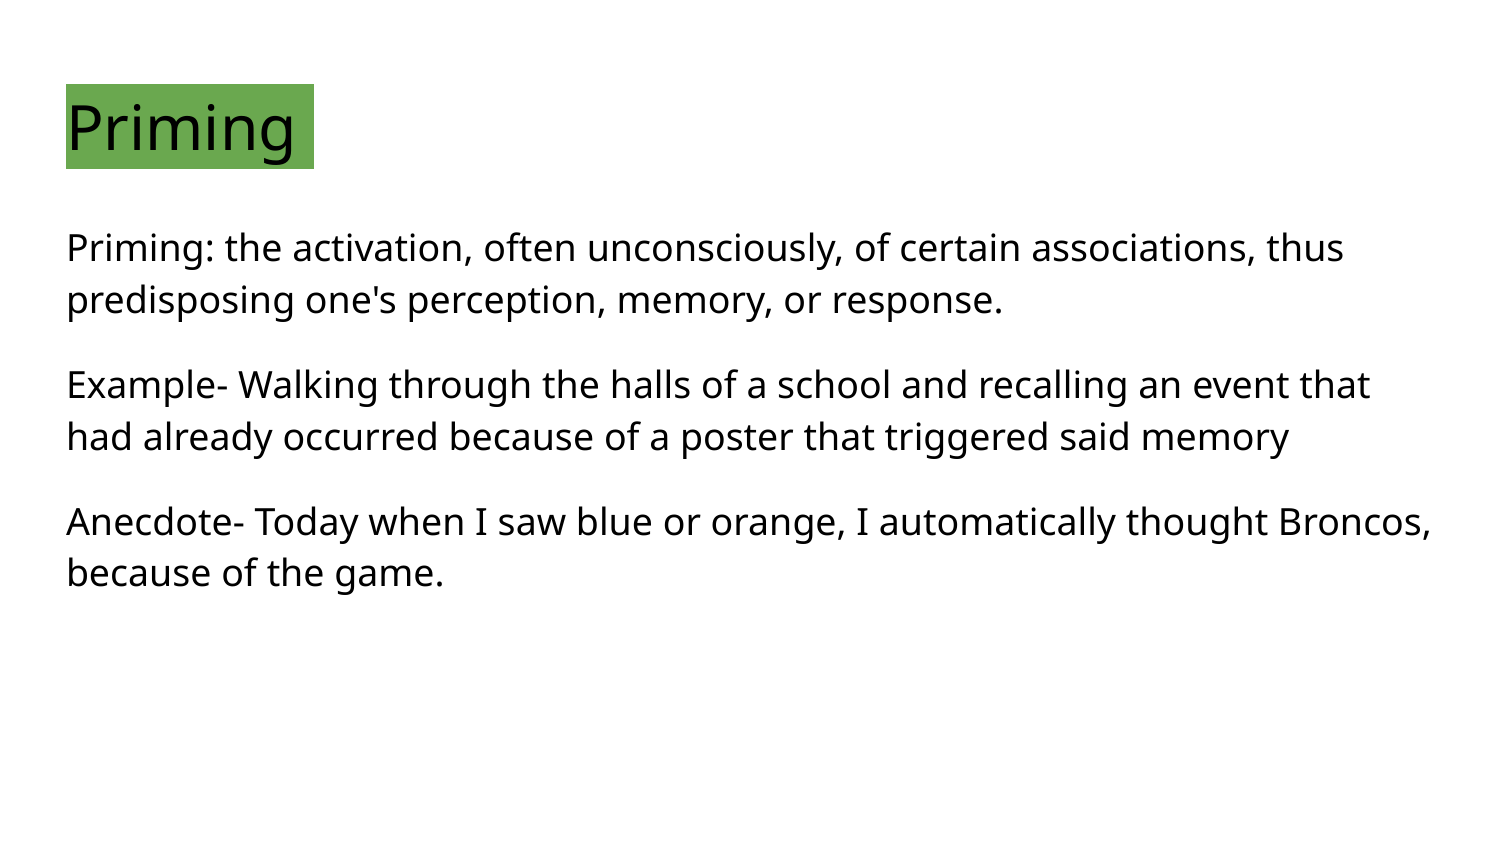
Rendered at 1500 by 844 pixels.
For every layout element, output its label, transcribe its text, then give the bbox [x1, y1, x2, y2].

list Priming: the activation, often unconsciously, of certain associations, thus predisposing one's perception, memory, or response. Example- Walking through the halls of a school and recalling an event that had already occurred because of a poster that triggered said memory Anecdote- Today when I saw blue or orange, I automatically thought Broncos, because of the game. [51, 202, 1449, 750]
title Priming [51, 72, 1449, 167]
